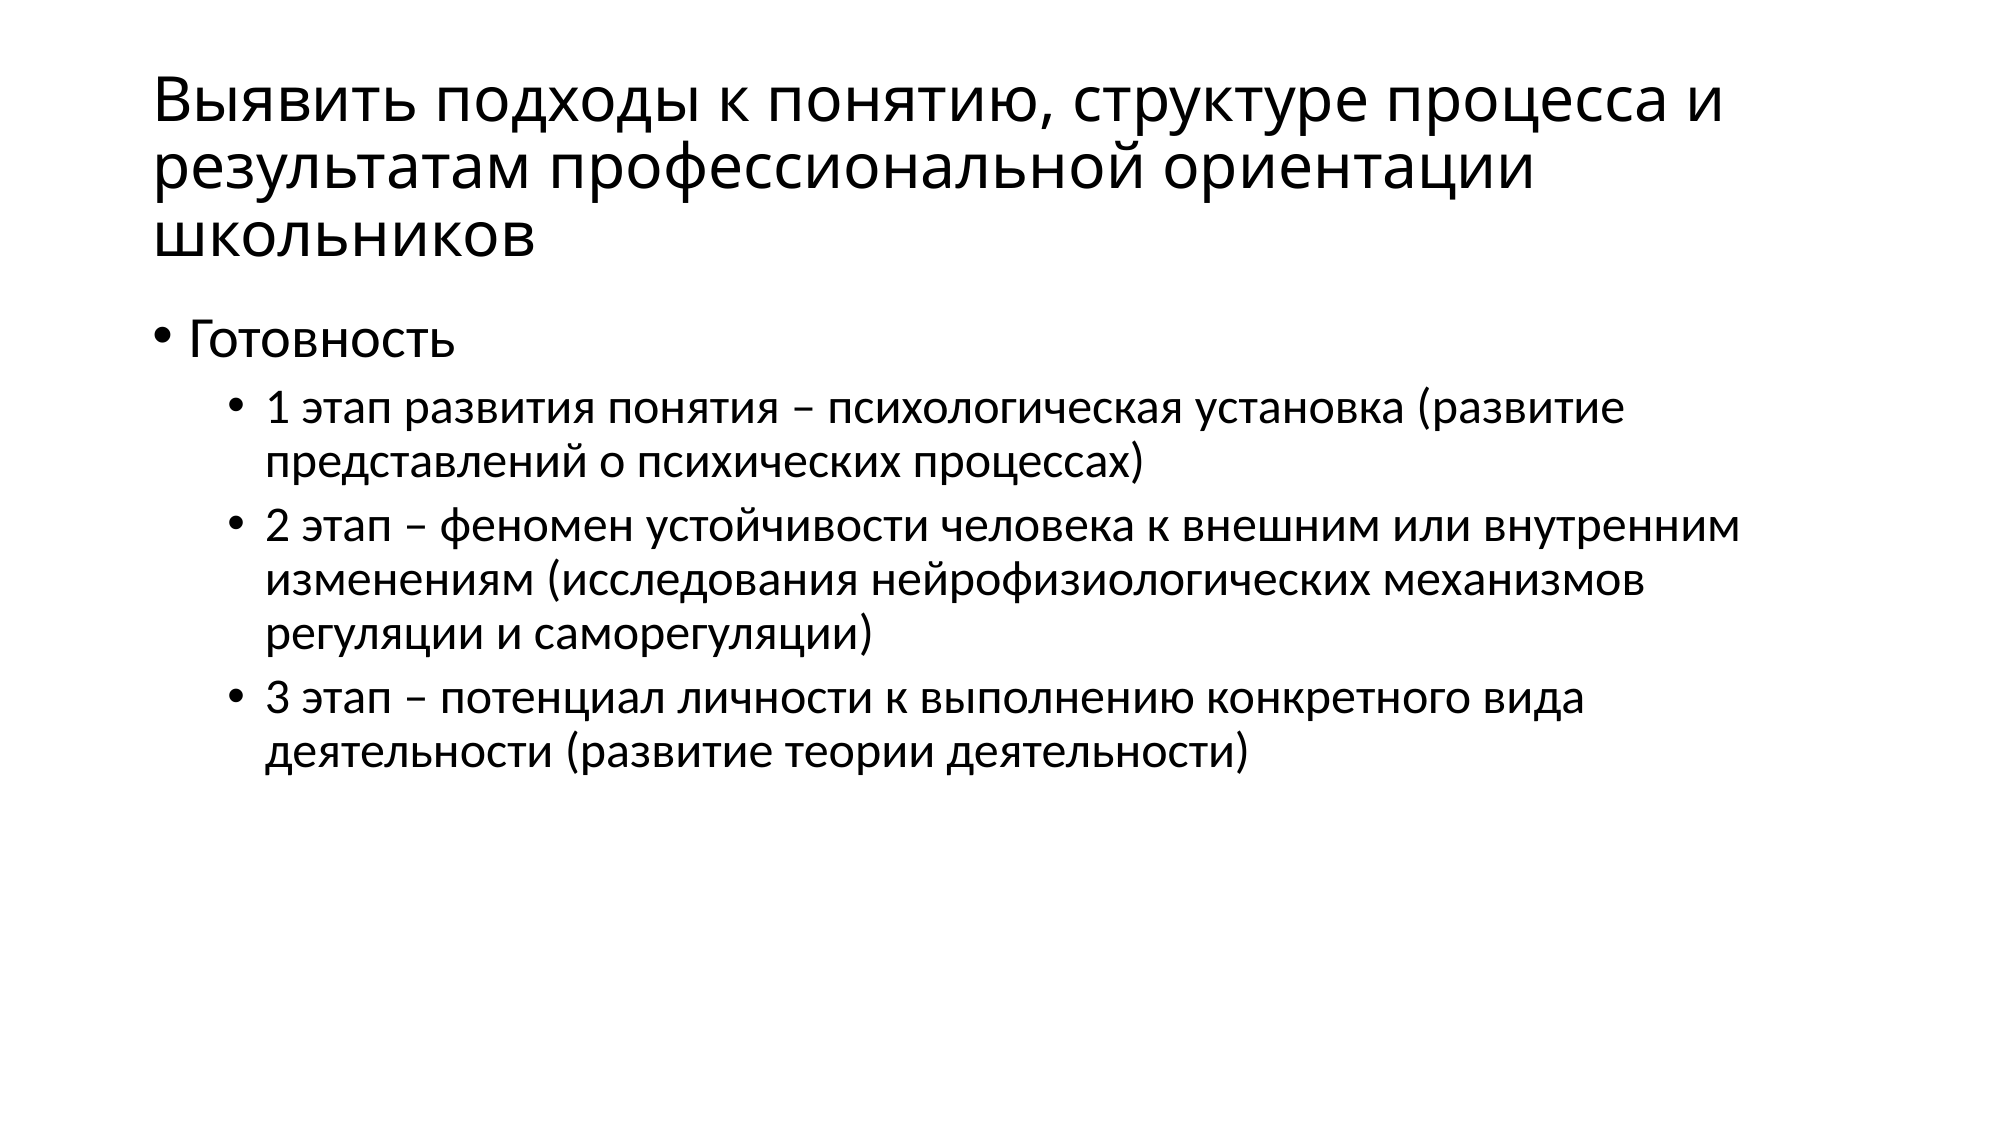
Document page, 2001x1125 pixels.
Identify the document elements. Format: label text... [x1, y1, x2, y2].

title Выявить подходы к понятию, структуре процесса и результатам профессиональной ориентации школьников [137, 59, 1863, 278]
list Готовность 1 этап развития понятия – психологическая установка (развитие представлений о психических процессах) 2 этап – феномен устойчивости человека к внешним или внутренним изменениям (исследования нейрофизиологических механизмов регуляции и саморегуляции) 3 этап – потенциал личности к выполнению конкретного вида деятельности (развитие теории деятельности) [137, 299, 1863, 1014]
